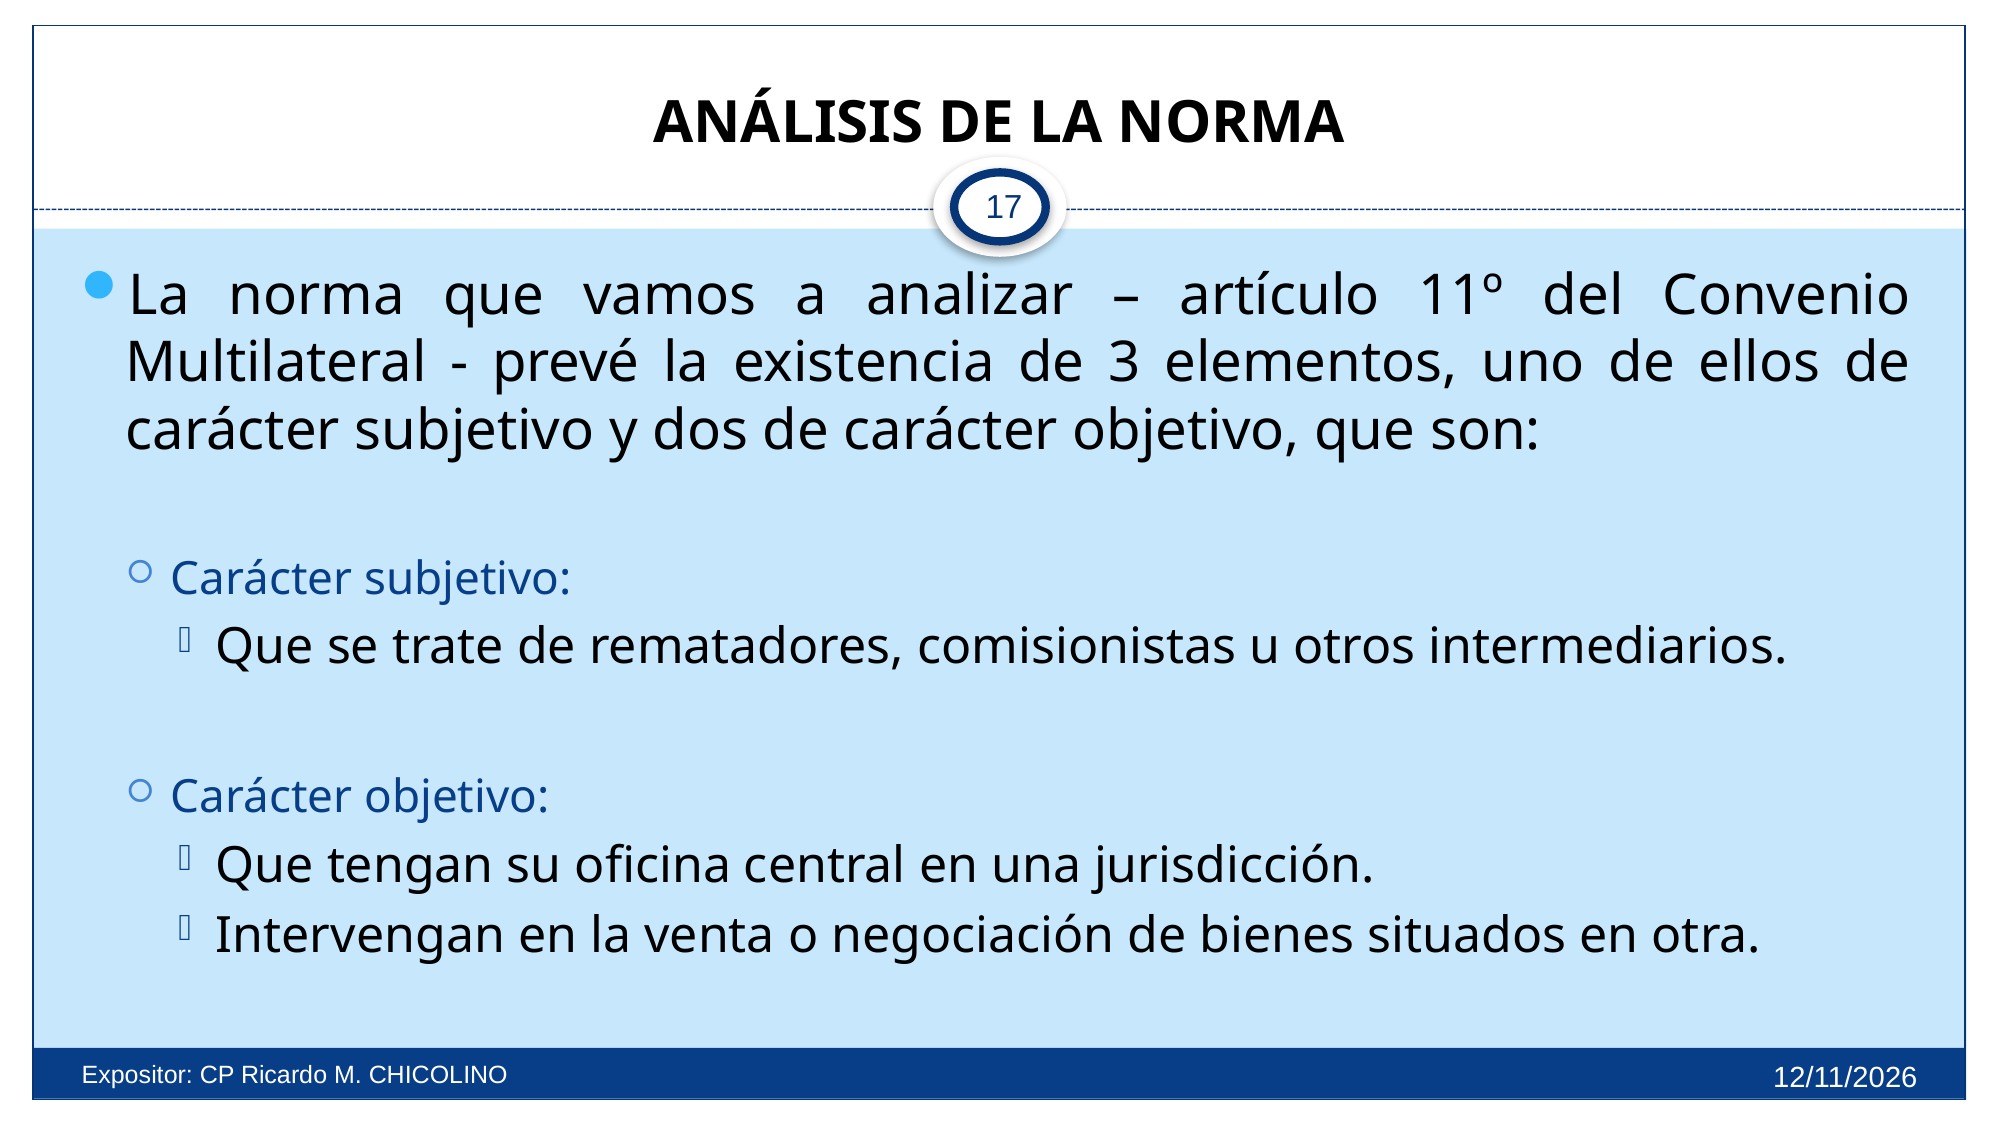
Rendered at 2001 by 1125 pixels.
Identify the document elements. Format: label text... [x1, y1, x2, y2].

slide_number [1266, 1050, 1933, 1111]
slide_number 17 [954, 168, 1055, 241]
footer Expositor: CP Ricardo M. CHICOLINO [66, 1051, 850, 1112]
title ANÁLISIS DE LA NORMA [65, 37, 1933, 162]
list La norma que vamos a analizar – artículo 11º del Convenio Multilateral - prevé la existencia de 3 elementos, uno de ellos de carácter subjetivo y dos de carácter objetivo, que son: Carácter subjetivo: Que se trate de rematadores, comisionistas u otros intermediarios. Carácter objetivo: Que tengan su oficina central en una jurisdicción. Intervengan en la venta o negociación de bienes situados en otra. [66, 250, 1926, 1001]
